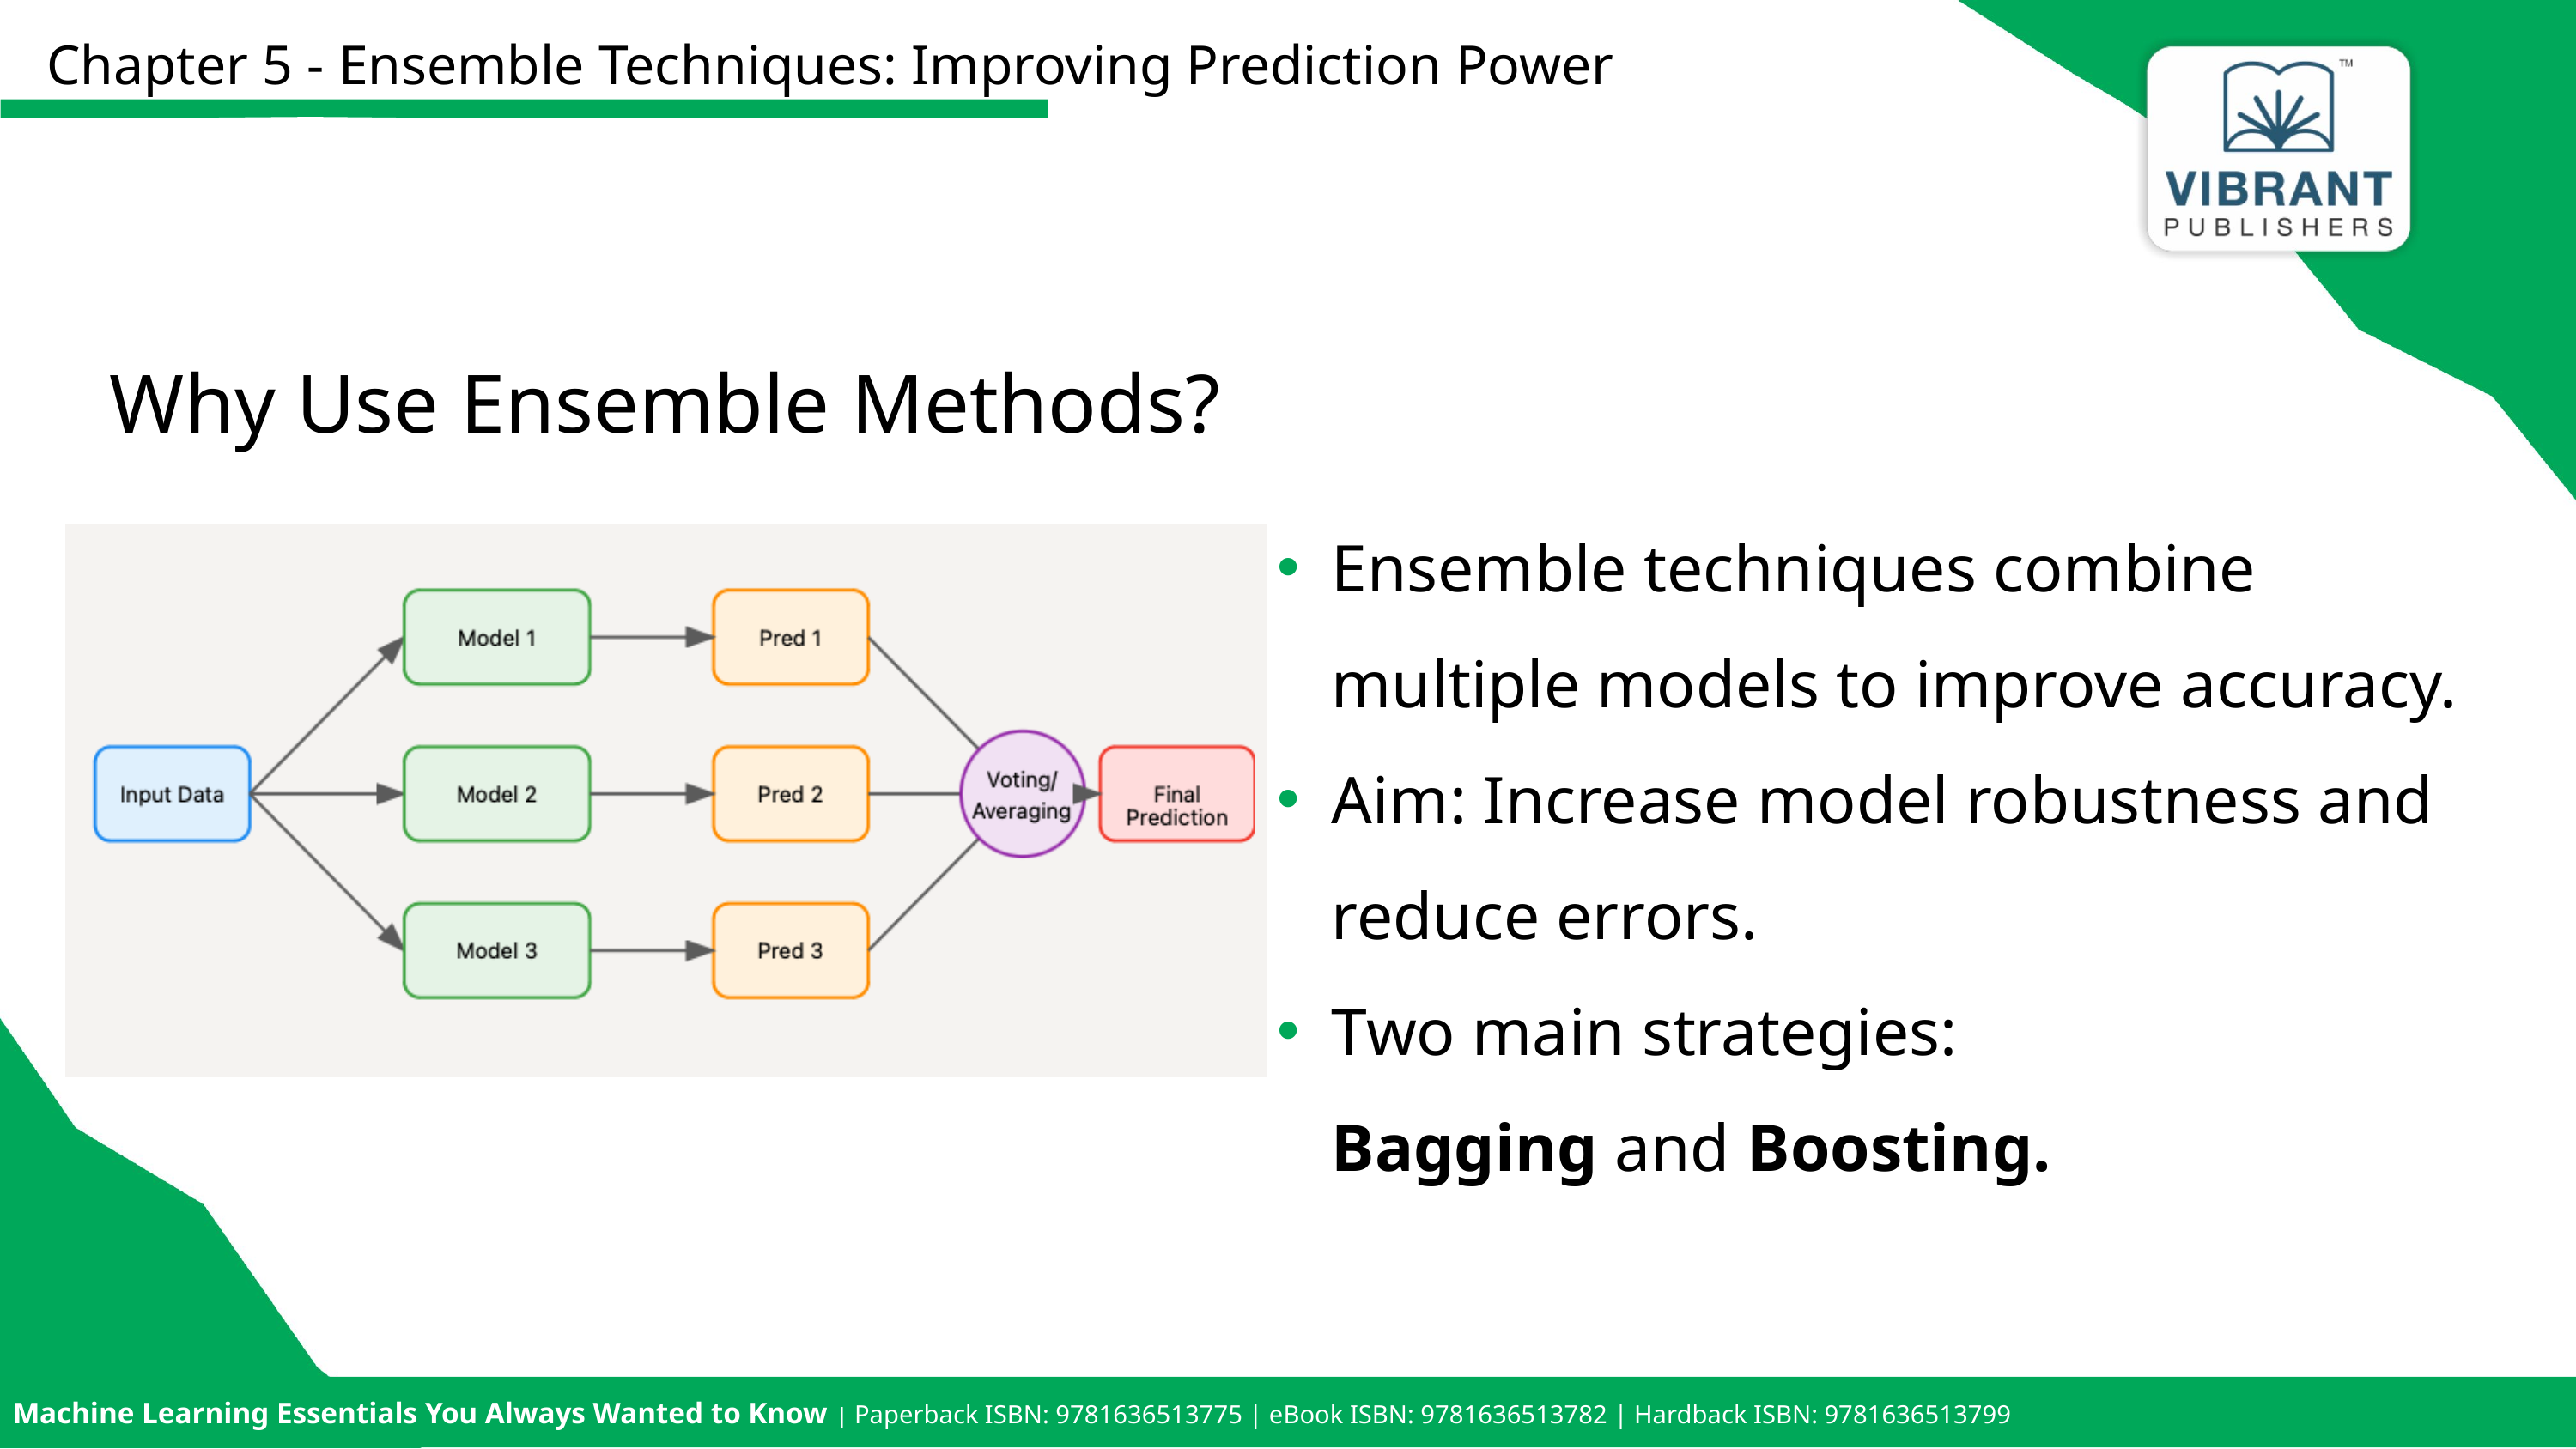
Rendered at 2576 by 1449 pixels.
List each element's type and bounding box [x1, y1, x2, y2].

text_box [0, 0, 2576, 1448]
picture [65, 524, 1267, 1078]
